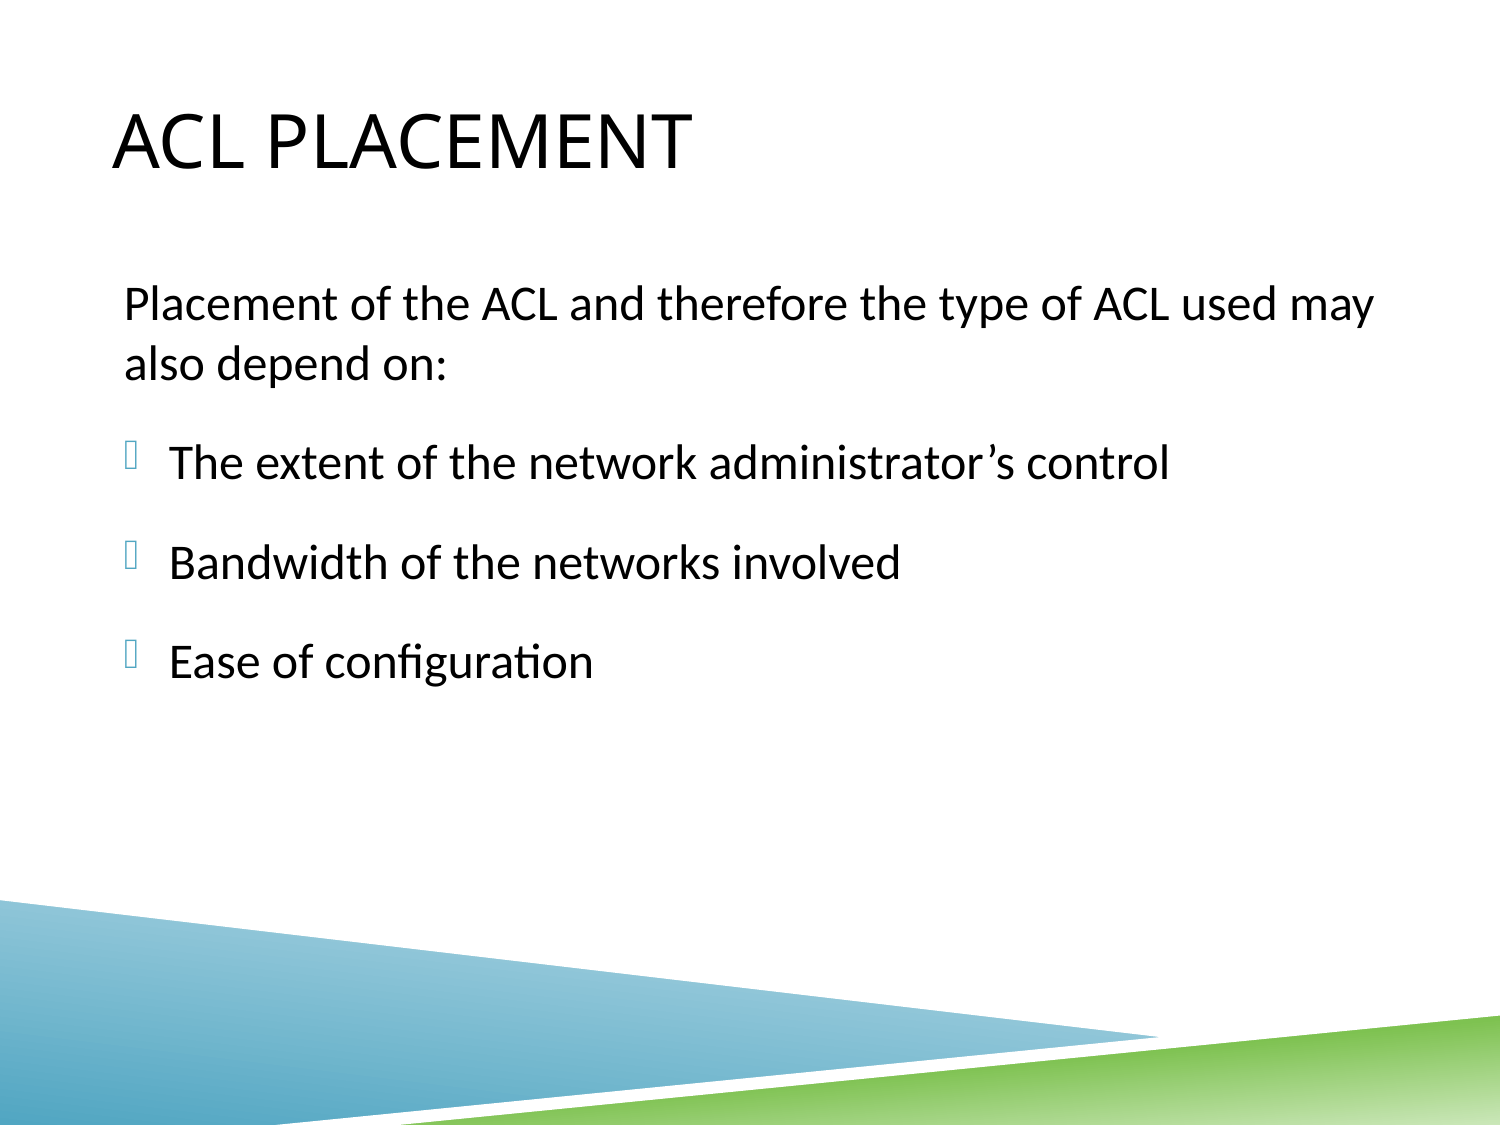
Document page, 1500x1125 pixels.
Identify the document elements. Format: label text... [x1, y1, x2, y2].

list Placement of the ACL and therefore the type of ACL used may also depend on: The extent of the network administrator’s control Bandwidth of the networks involved Ease of configuration [112, 262, 1388, 875]
title ACL Placement [112, 45, 1388, 233]
